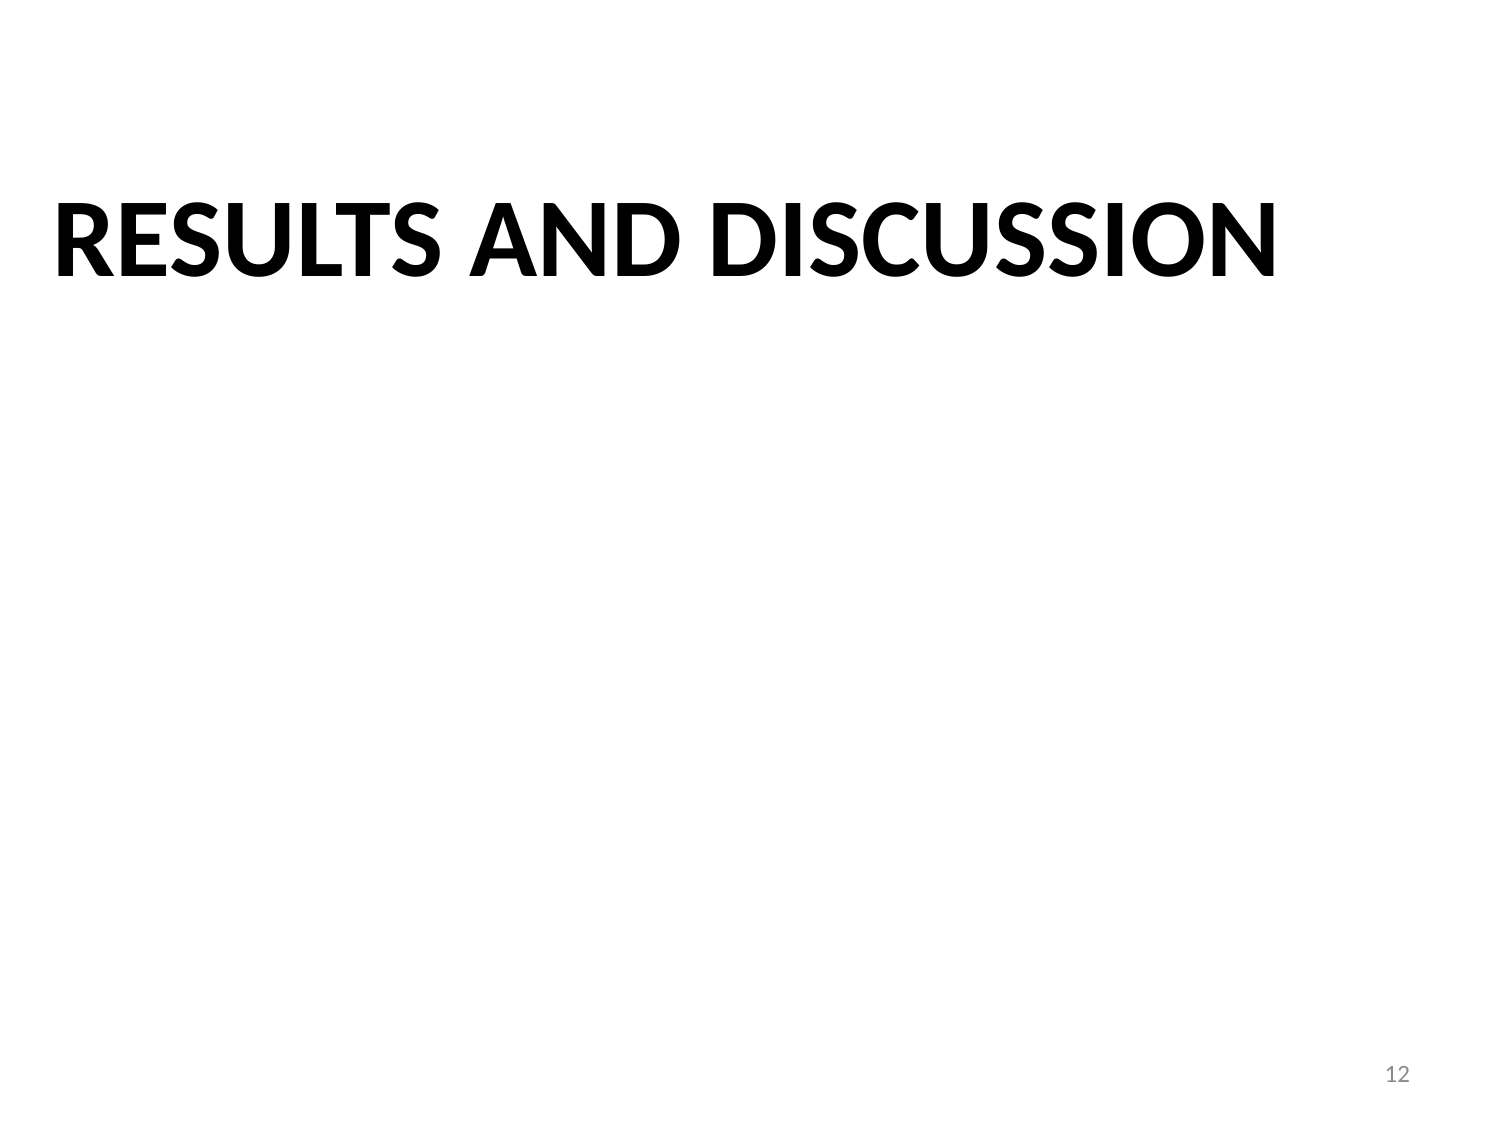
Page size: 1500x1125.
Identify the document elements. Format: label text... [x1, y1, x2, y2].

slide_number 12 [1074, 1042, 1425, 1103]
title RESULTS AND DISCUSSION [37, 156, 1463, 450]
